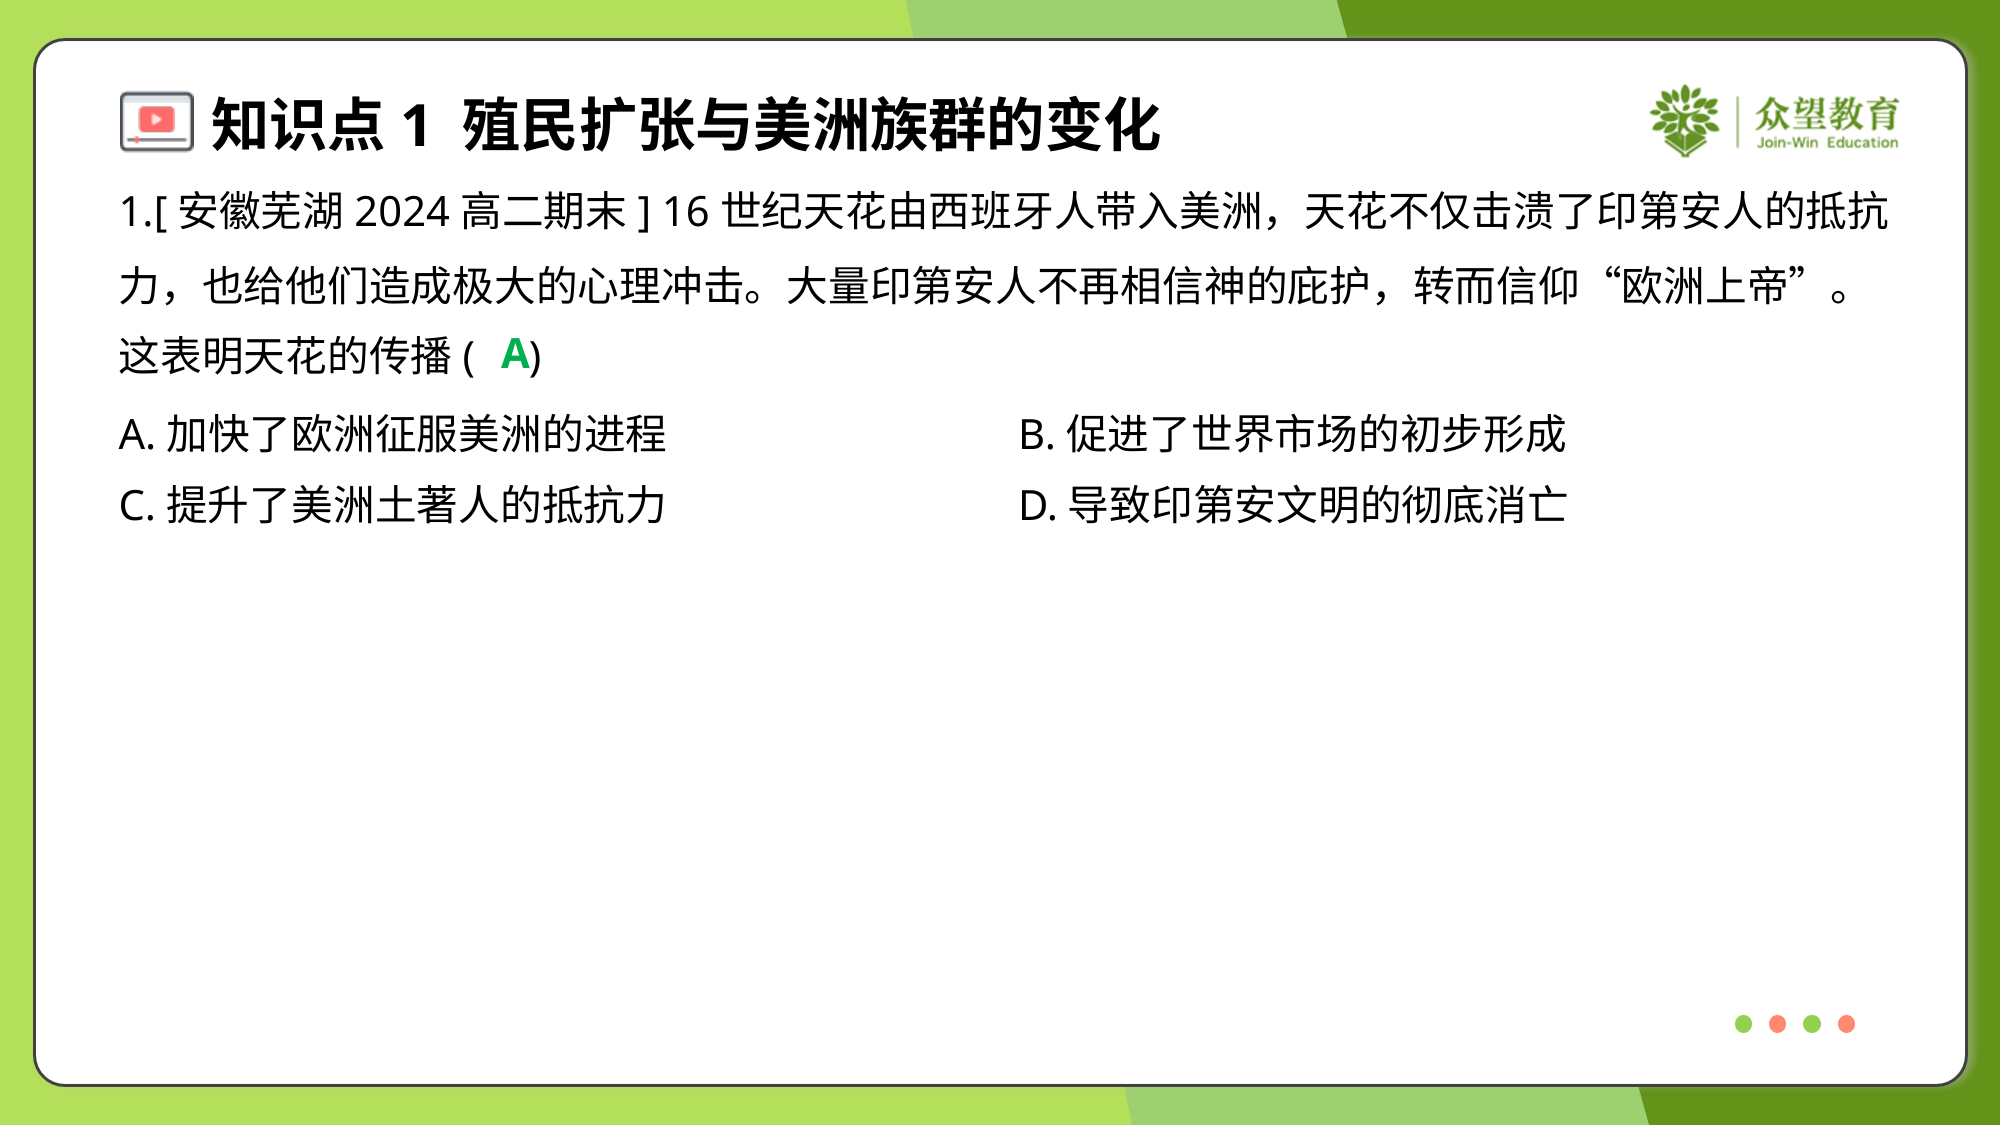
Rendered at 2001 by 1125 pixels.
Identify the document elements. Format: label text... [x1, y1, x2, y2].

picture [0, 0, 2000, 1125]
text_box 1.[安徽芜湖2024高二期末] 16世纪天花由西班牙人带入美洲，天花不仅击溃了印第安人的抵抗 力，也给他们造成极大的心理冲击。大量印第安人不再相信神的庇护，转而信仰“欧洲上帝”。 这表明天花的传播( ) [118, 159, 1883, 373]
text_box A.加快了欧洲征服美洲的进程 B.促进了世界市场的初步形成 C.提升了美洲土著人的抵抗力 D.导致印第安文明的彻底消亡 [118, 382, 1883, 522]
text_box A [484, 306, 547, 371]
